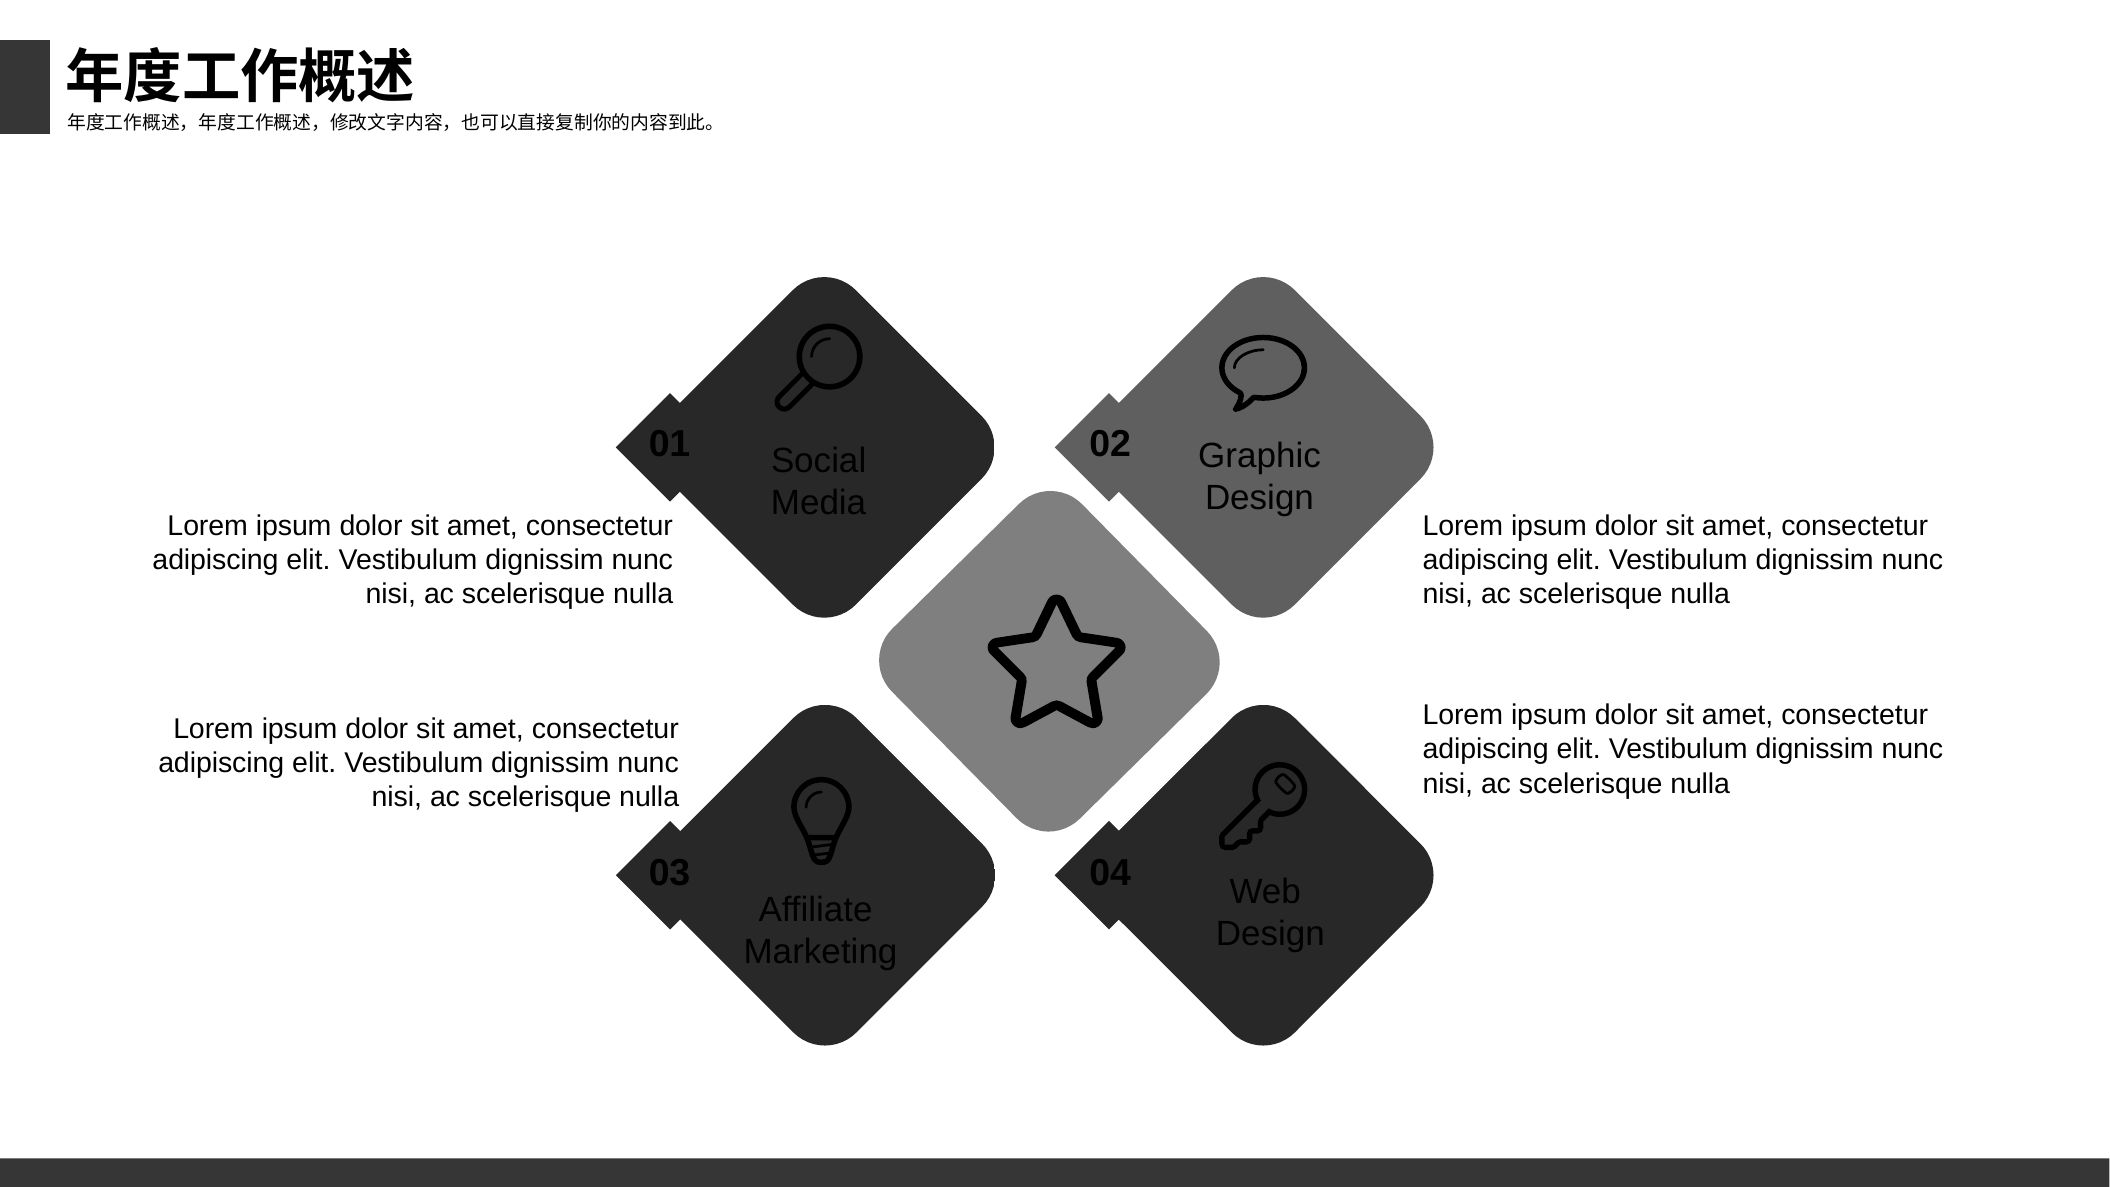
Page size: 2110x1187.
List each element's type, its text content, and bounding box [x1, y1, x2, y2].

text_box Lorem ipsum dolor sit amet, consectetur adipiscing elit. Vestibulum dignissim nunc nisi, ac scelerisque nulla [131, 499, 689, 617]
text_box 年度工作概述 [65, 39, 547, 110]
text_box Lorem ipsum dolor sit amet, consectetur adipiscing elit. Vestibulum dignissim nunc nisi, ac scelerisque nulla [1407, 688, 1965, 807]
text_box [1070, 313, 1397, 581]
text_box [631, 313, 958, 581]
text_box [915, 527, 1183, 795]
text_box [0, 1157, 2110, 1187]
text_box 年度工作概述，年度工作概述，修改文字内容，也可以直接复制你的内容到此。 [67, 110, 738, 134]
text_box Lorem ipsum dolor sit amet, consectetur adipiscing elit. Vestibulum dignissim nunc nisi, ac scelerisque nulla [1407, 499, 1965, 617]
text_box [631, 741, 959, 1009]
text_box [0, 39, 51, 135]
text_box Lorem ipsum dolor sit amet, consectetur adipiscing elit. Vestibulum dignissim nunc nisi, ac scelerisque nulla [137, 702, 694, 820]
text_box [1070, 741, 1397, 1009]
